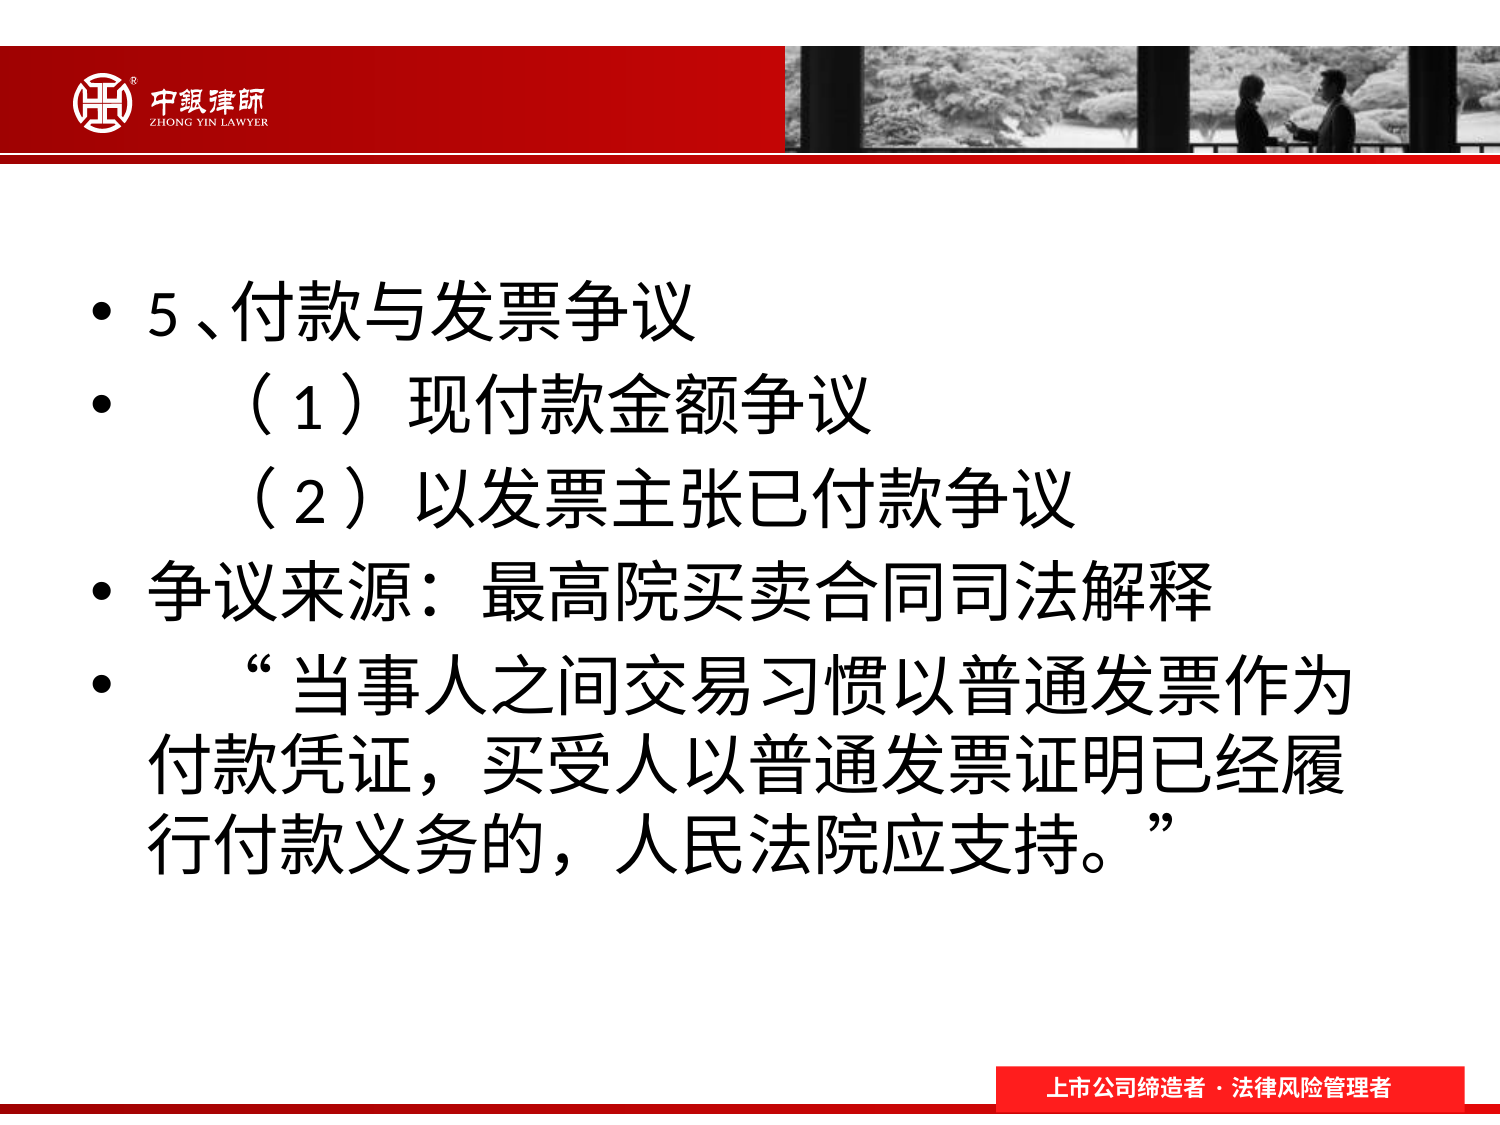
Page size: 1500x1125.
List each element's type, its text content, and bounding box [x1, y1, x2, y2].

list 5､付款与发票争议 （1）现付款金额争议 （2）以发票主张已付款争议 争议来源：最高院买卖合同司法解释 “当事人之间交易习惯以普通发票作为付款凭证，买受人以普通发票证明已经履行付款义务的，人民法院应支持。” [75, 262, 1425, 1005]
picture [73, 73, 268, 133]
